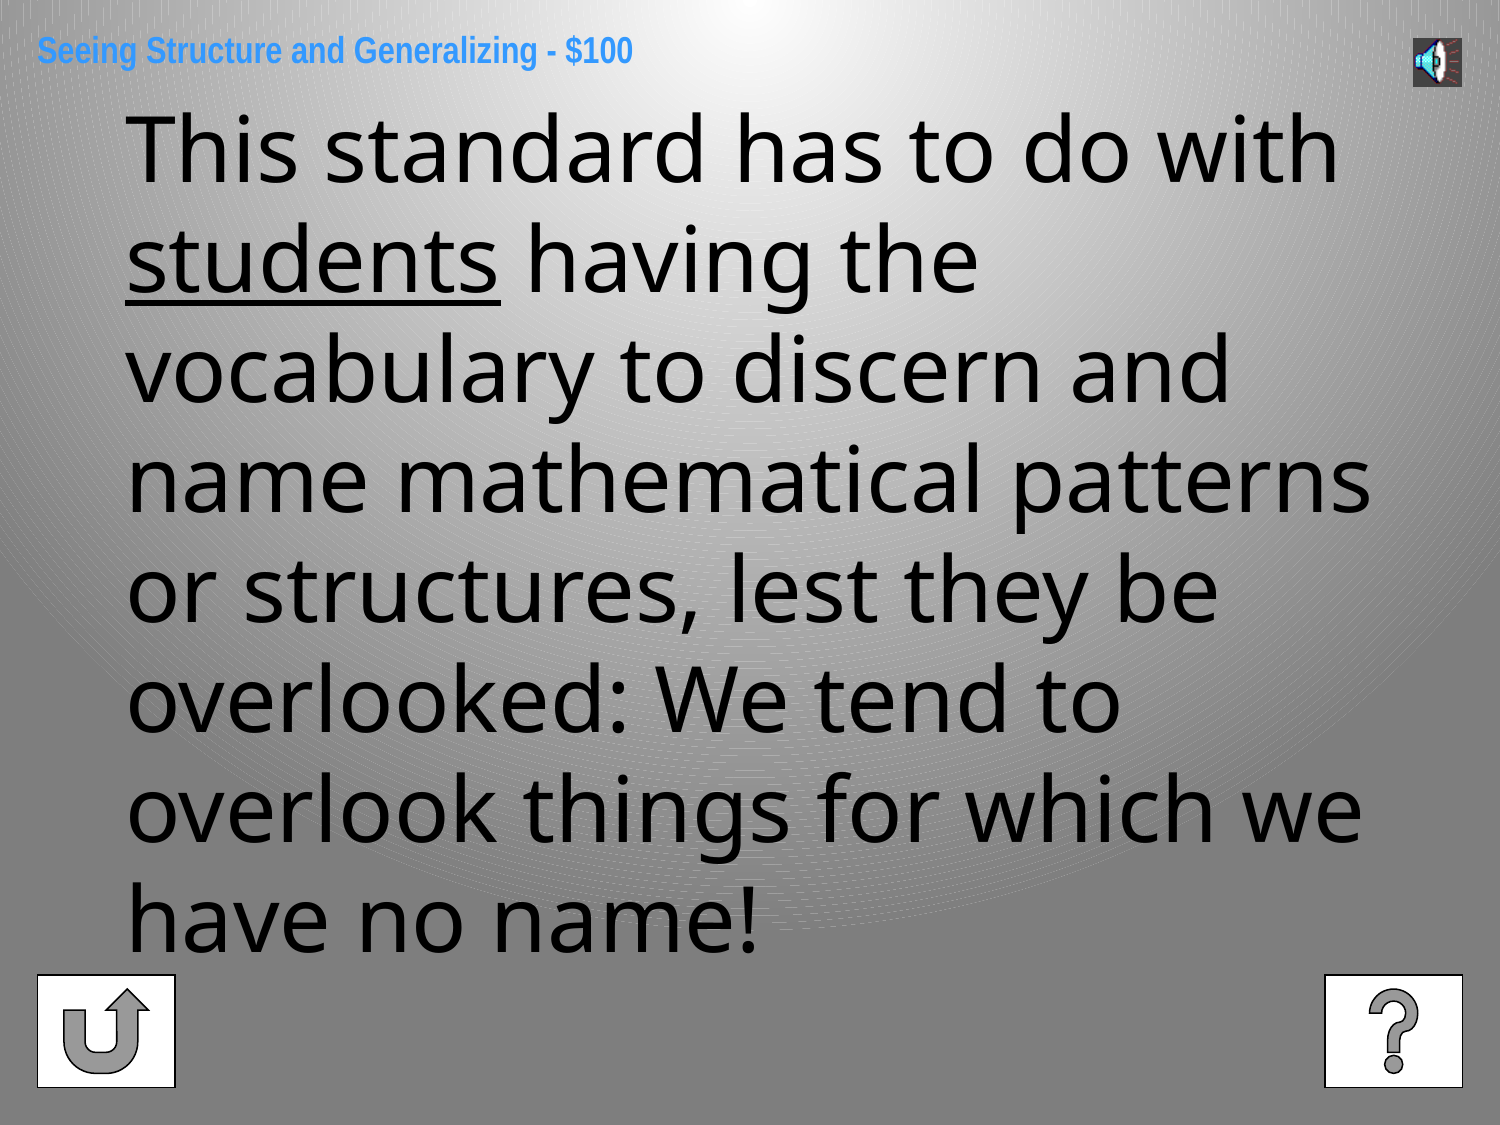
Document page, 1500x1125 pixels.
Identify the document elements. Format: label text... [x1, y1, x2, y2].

text_box [37, 975, 175, 1088]
text_box Seeing Structure and Generalizing - $100 [22, 18, 1025, 94]
text_box This standard has to do with students having the vocabulary to discern and name mathematical patterns or structures, lest they be overlooked: We tend to overlook things for which we have no name! [74, 162, 1425, 900]
picture [1412, 37, 1463, 88]
text_box [1324, 975, 1463, 1088]
